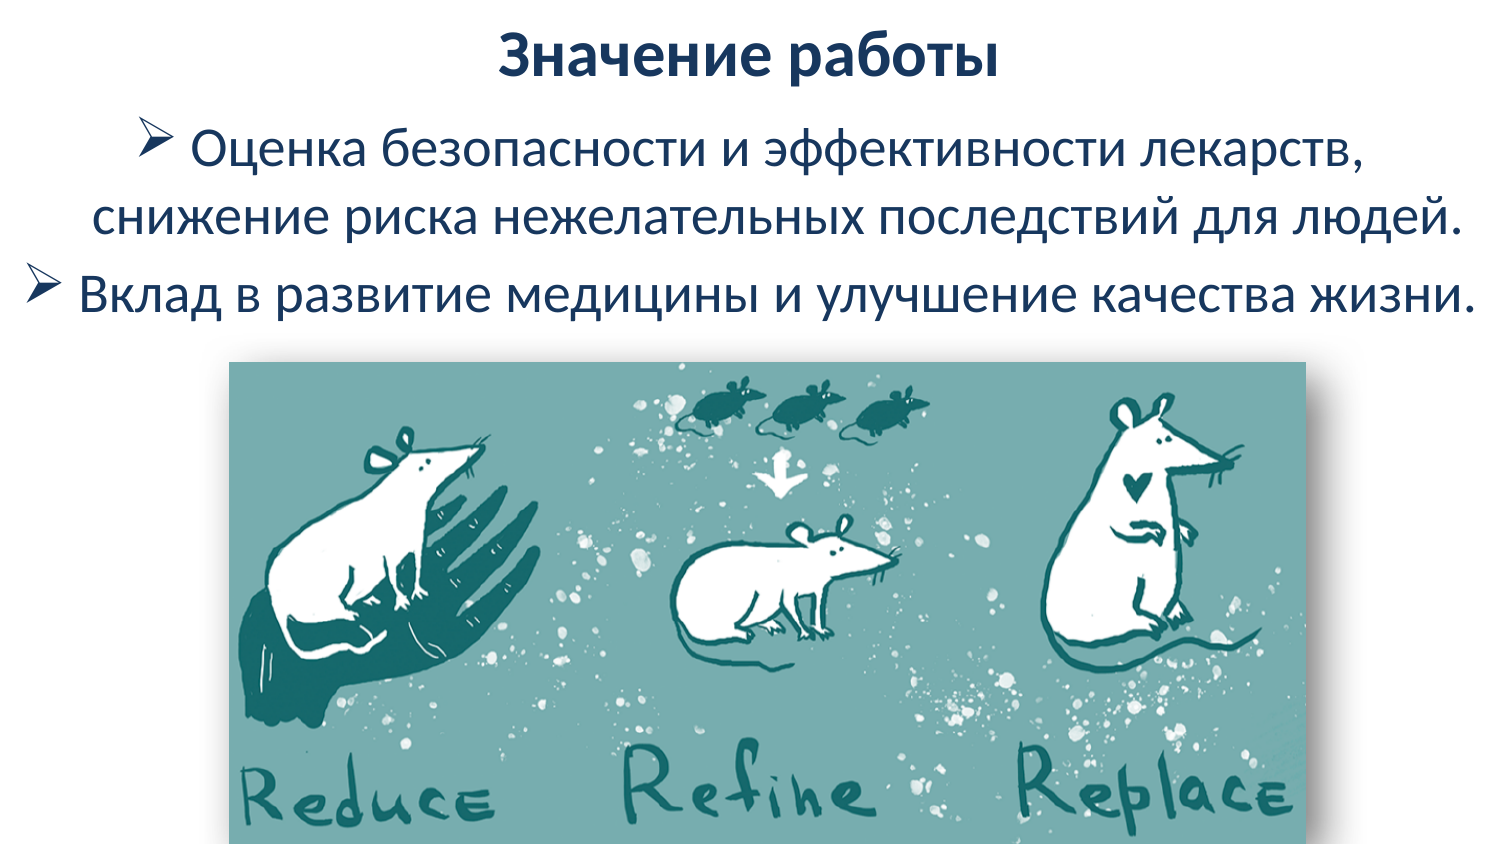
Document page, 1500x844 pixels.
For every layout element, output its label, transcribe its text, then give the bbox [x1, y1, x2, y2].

picture [229, 362, 1306, 844]
list Оценка безопасности и эффективности лекарств, снижение риска нежелательных последствий для людей. Вклад в развитие медицины и улучшение качества жизни. [0, 102, 1500, 434]
title Значение работы [0, 0, 1500, 102]
